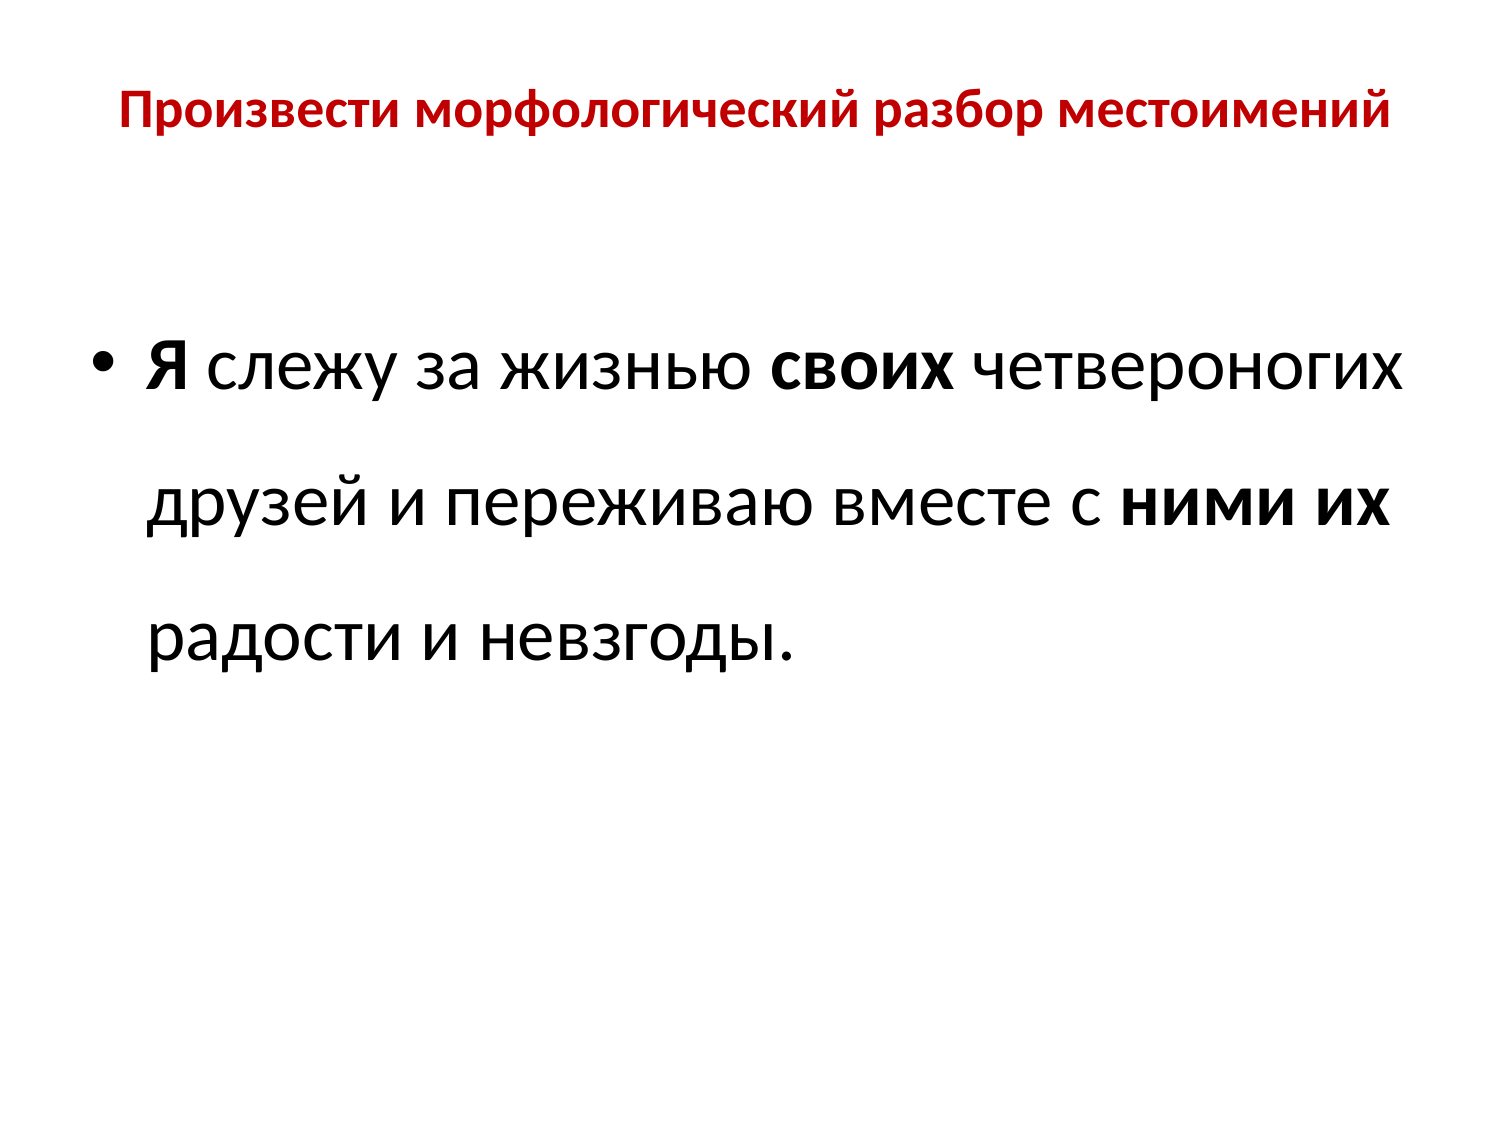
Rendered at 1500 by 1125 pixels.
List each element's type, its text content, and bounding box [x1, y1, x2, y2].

list Я слежу за жизнью своих четвероногих друзей и переживаю вместе с ними их радости и невзгоды. [75, 262, 1425, 1005]
title Произвести морфологический разбор местоимений [75, 45, 1425, 233]
